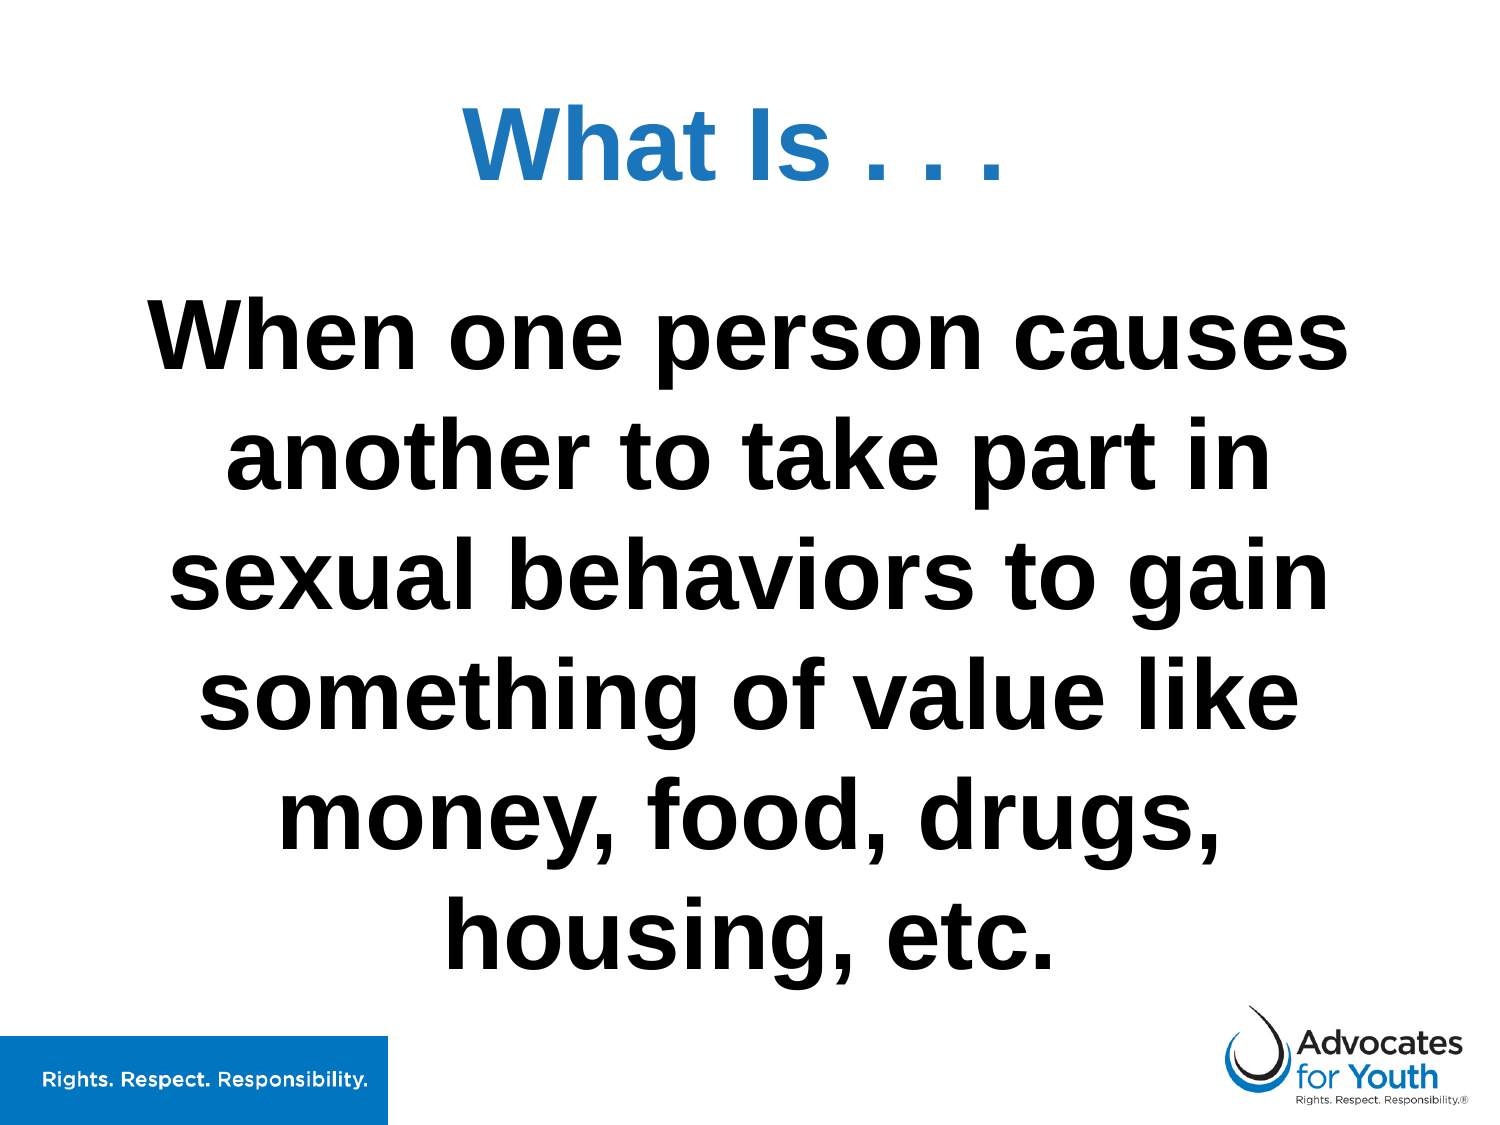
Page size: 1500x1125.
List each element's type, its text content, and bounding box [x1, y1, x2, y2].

title What Is . . . [75, 45, 1425, 233]
picture [0, 1036, 388, 1125]
picture [1199, 990, 1500, 1125]
list When one person causes another to take part in sexual behaviors to gain something of value like money, food, drugs, housing, etc. [75, 262, 1425, 1005]
